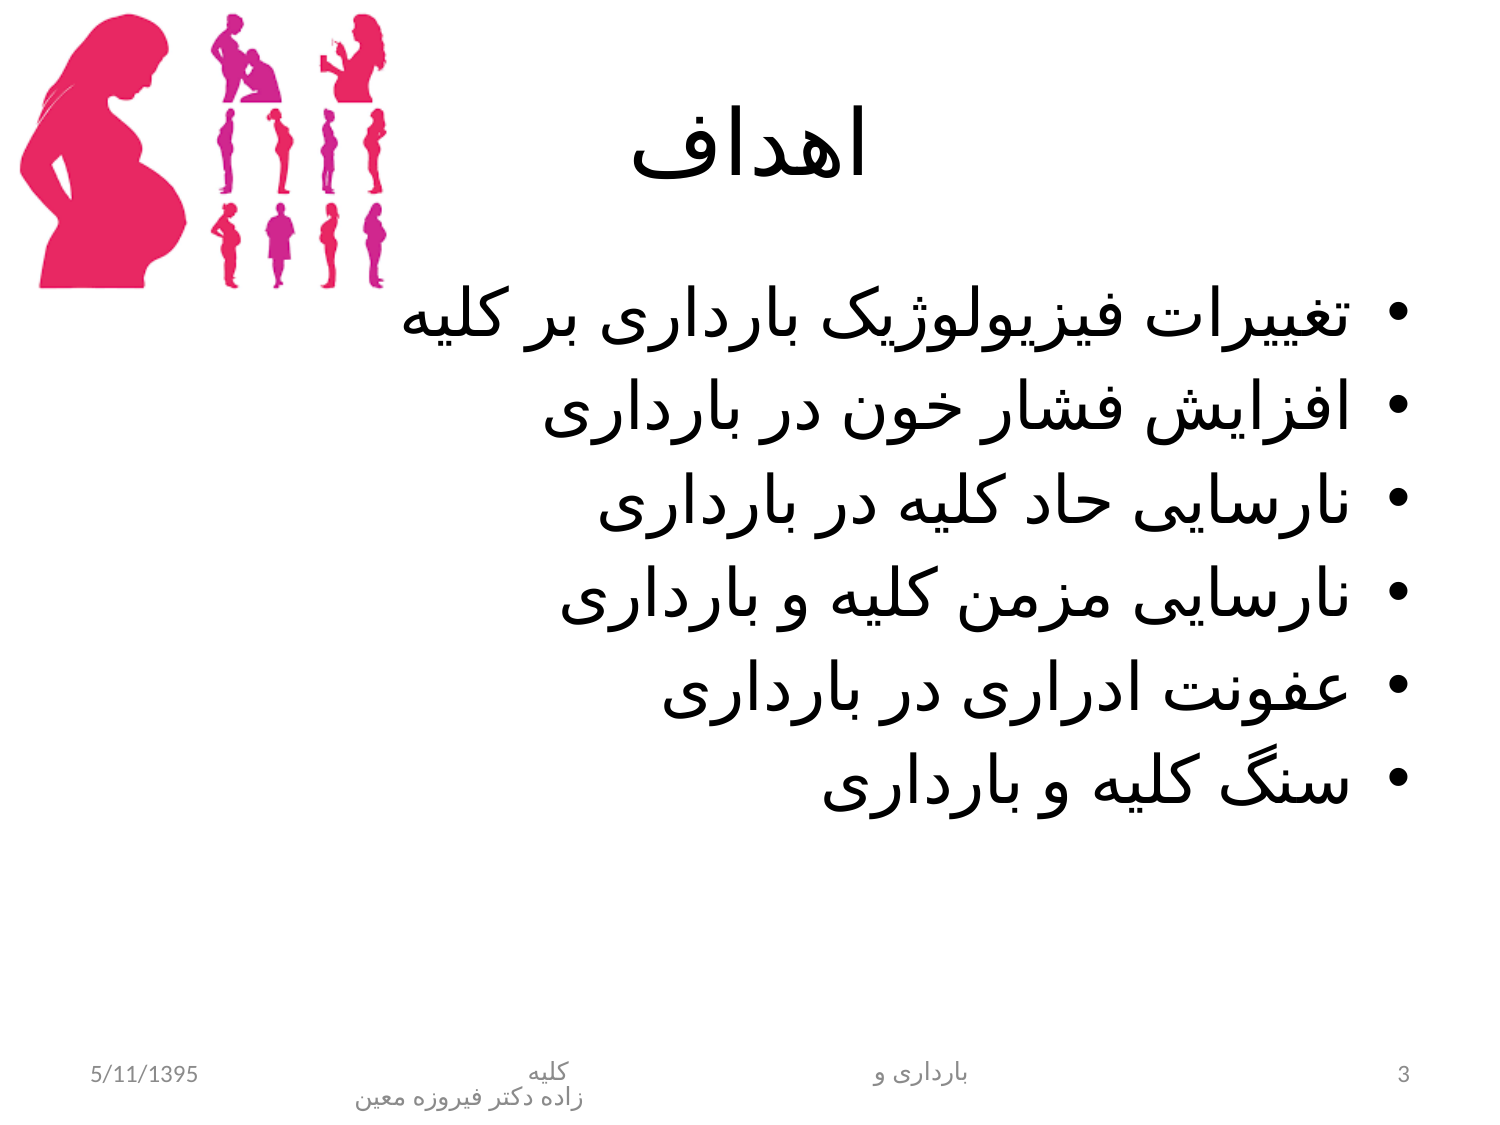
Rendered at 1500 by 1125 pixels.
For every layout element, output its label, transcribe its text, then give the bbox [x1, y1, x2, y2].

title اهداف [410, 45, 1425, 233]
slide_number 3 [1074, 1042, 1425, 1103]
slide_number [75, 1042, 425, 1103]
list تغییرات فیزیولوژیک بارداری بر کلیه افزایش فشار خون در بارداری نارسایی حاد کلیه در بارداری نارسایی مزمن کلیه و بارداری عفونت ادراری در بارداری سنگ کلیه و بارداری [75, 262, 1425, 1005]
footer بارداری و کلیه دکتر فیروزه معین زاده [512, 1042, 988, 1103]
picture [0, 0, 407, 304]
